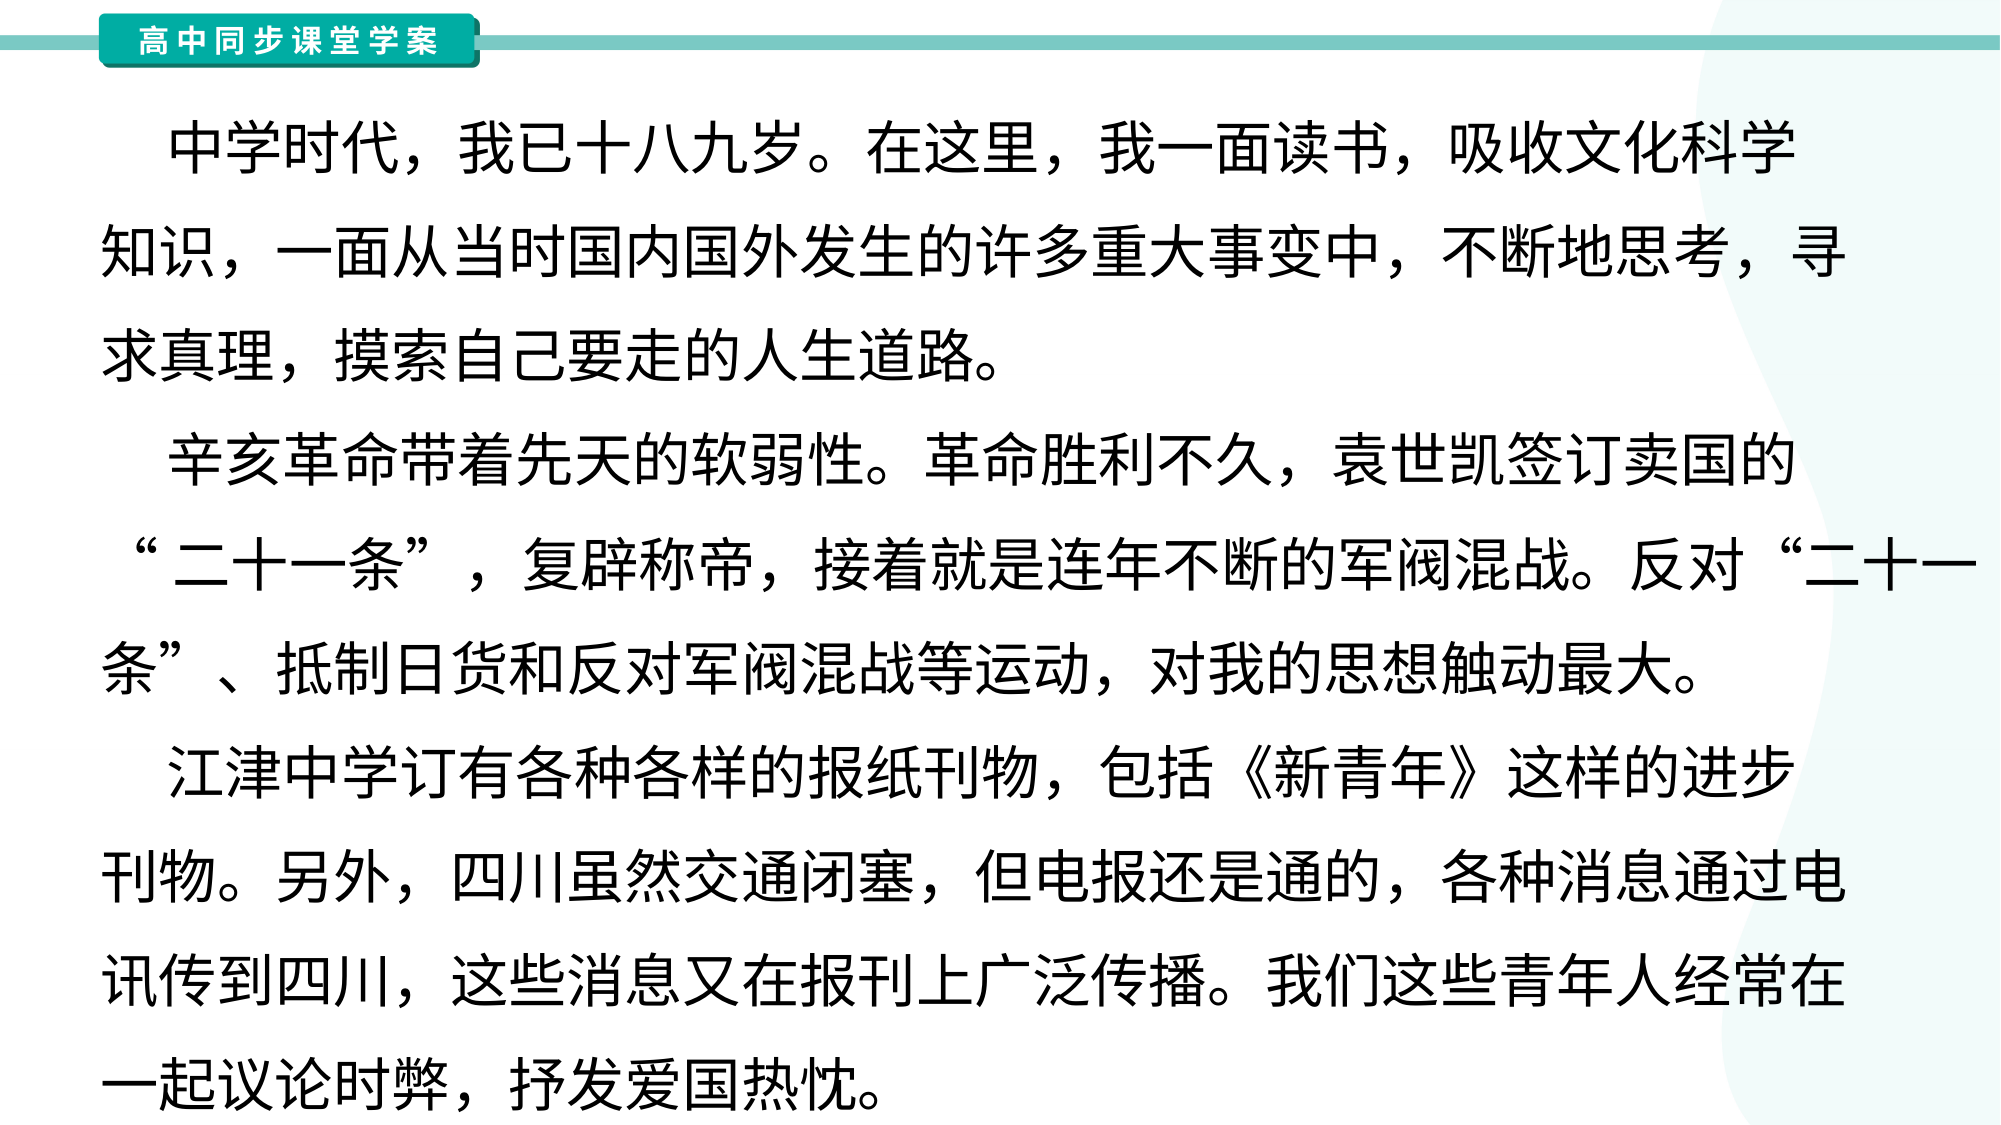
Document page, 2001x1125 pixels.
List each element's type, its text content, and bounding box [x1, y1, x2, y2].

text_box 中学时代，我已十八九岁。在这里，我一面读书，吸收文化科学 知识，一面从当时国内国外发生的许多重大事变中，不断地思考，寻 求真理，摸索自己要走的人生道路。 辛亥革命带着先天的软弱性。革命胜利不久，袁世凯签订卖国的 “二十一条”，复辟称帝，接着就是连年不断的军阀混战。反对“二十一 条”、抵制日货和反对军阀混战等运动，对我的思想触动最大。 江津中学订有各种各样的报纸刊物，包括《新青年》这样的进步 刊物。另外，四川虽然交通闭塞，但电报还是通的，各种消息通过电 讯传到四川，这些消息又在报刊上广泛传播。我们这些青年人经常在 一起议论时弊，抒发爱国热忱。 [100, 76, 1899, 1119]
picture [0, 0, 2000, 1125]
